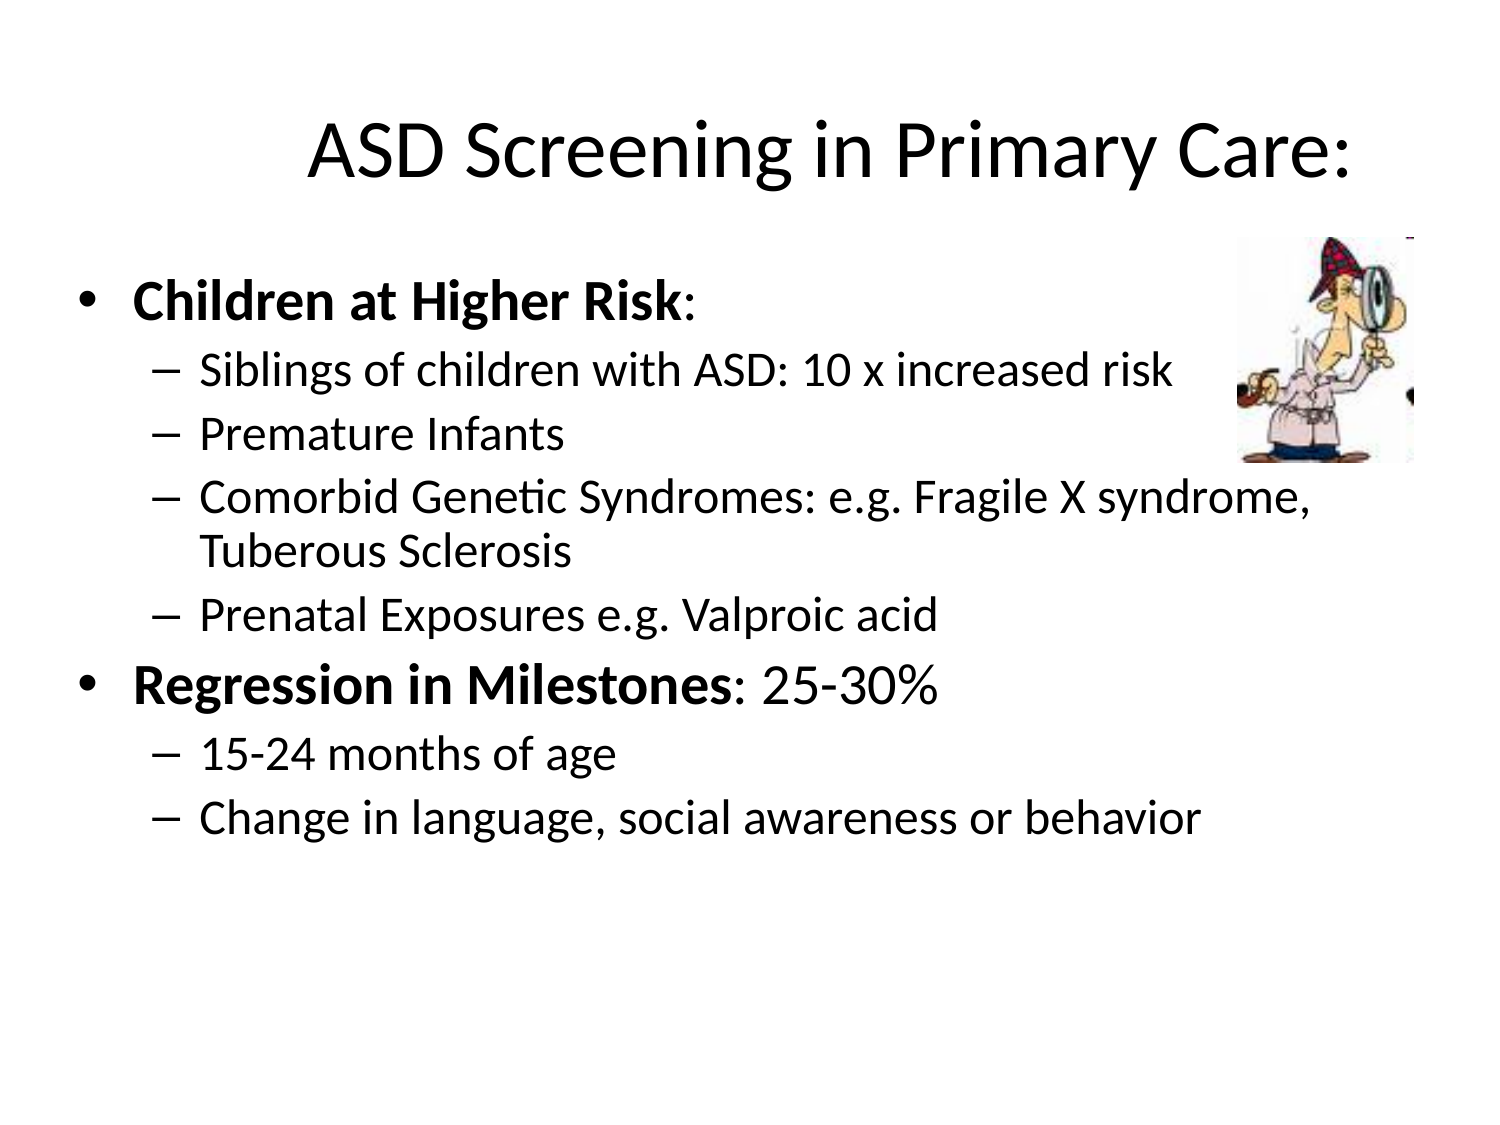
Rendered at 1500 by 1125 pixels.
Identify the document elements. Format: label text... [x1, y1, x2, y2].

picture [1237, 237, 1414, 463]
title ASD Screening in Primary Care: [237, 50, 1425, 238]
list Children at Higher Risk: Siblings of children with ASD: 10 x increased risk Premature Infants Comorbid Genetic Syndromes: e.g. Fragile X syndrome, Tuberous Sclerosis Prenatal Exposures e.g. Valproic acid Regression in Milestones: 25-30% 15-24 months of age Change in language, social awareness or behavior [62, 262, 1394, 1005]
